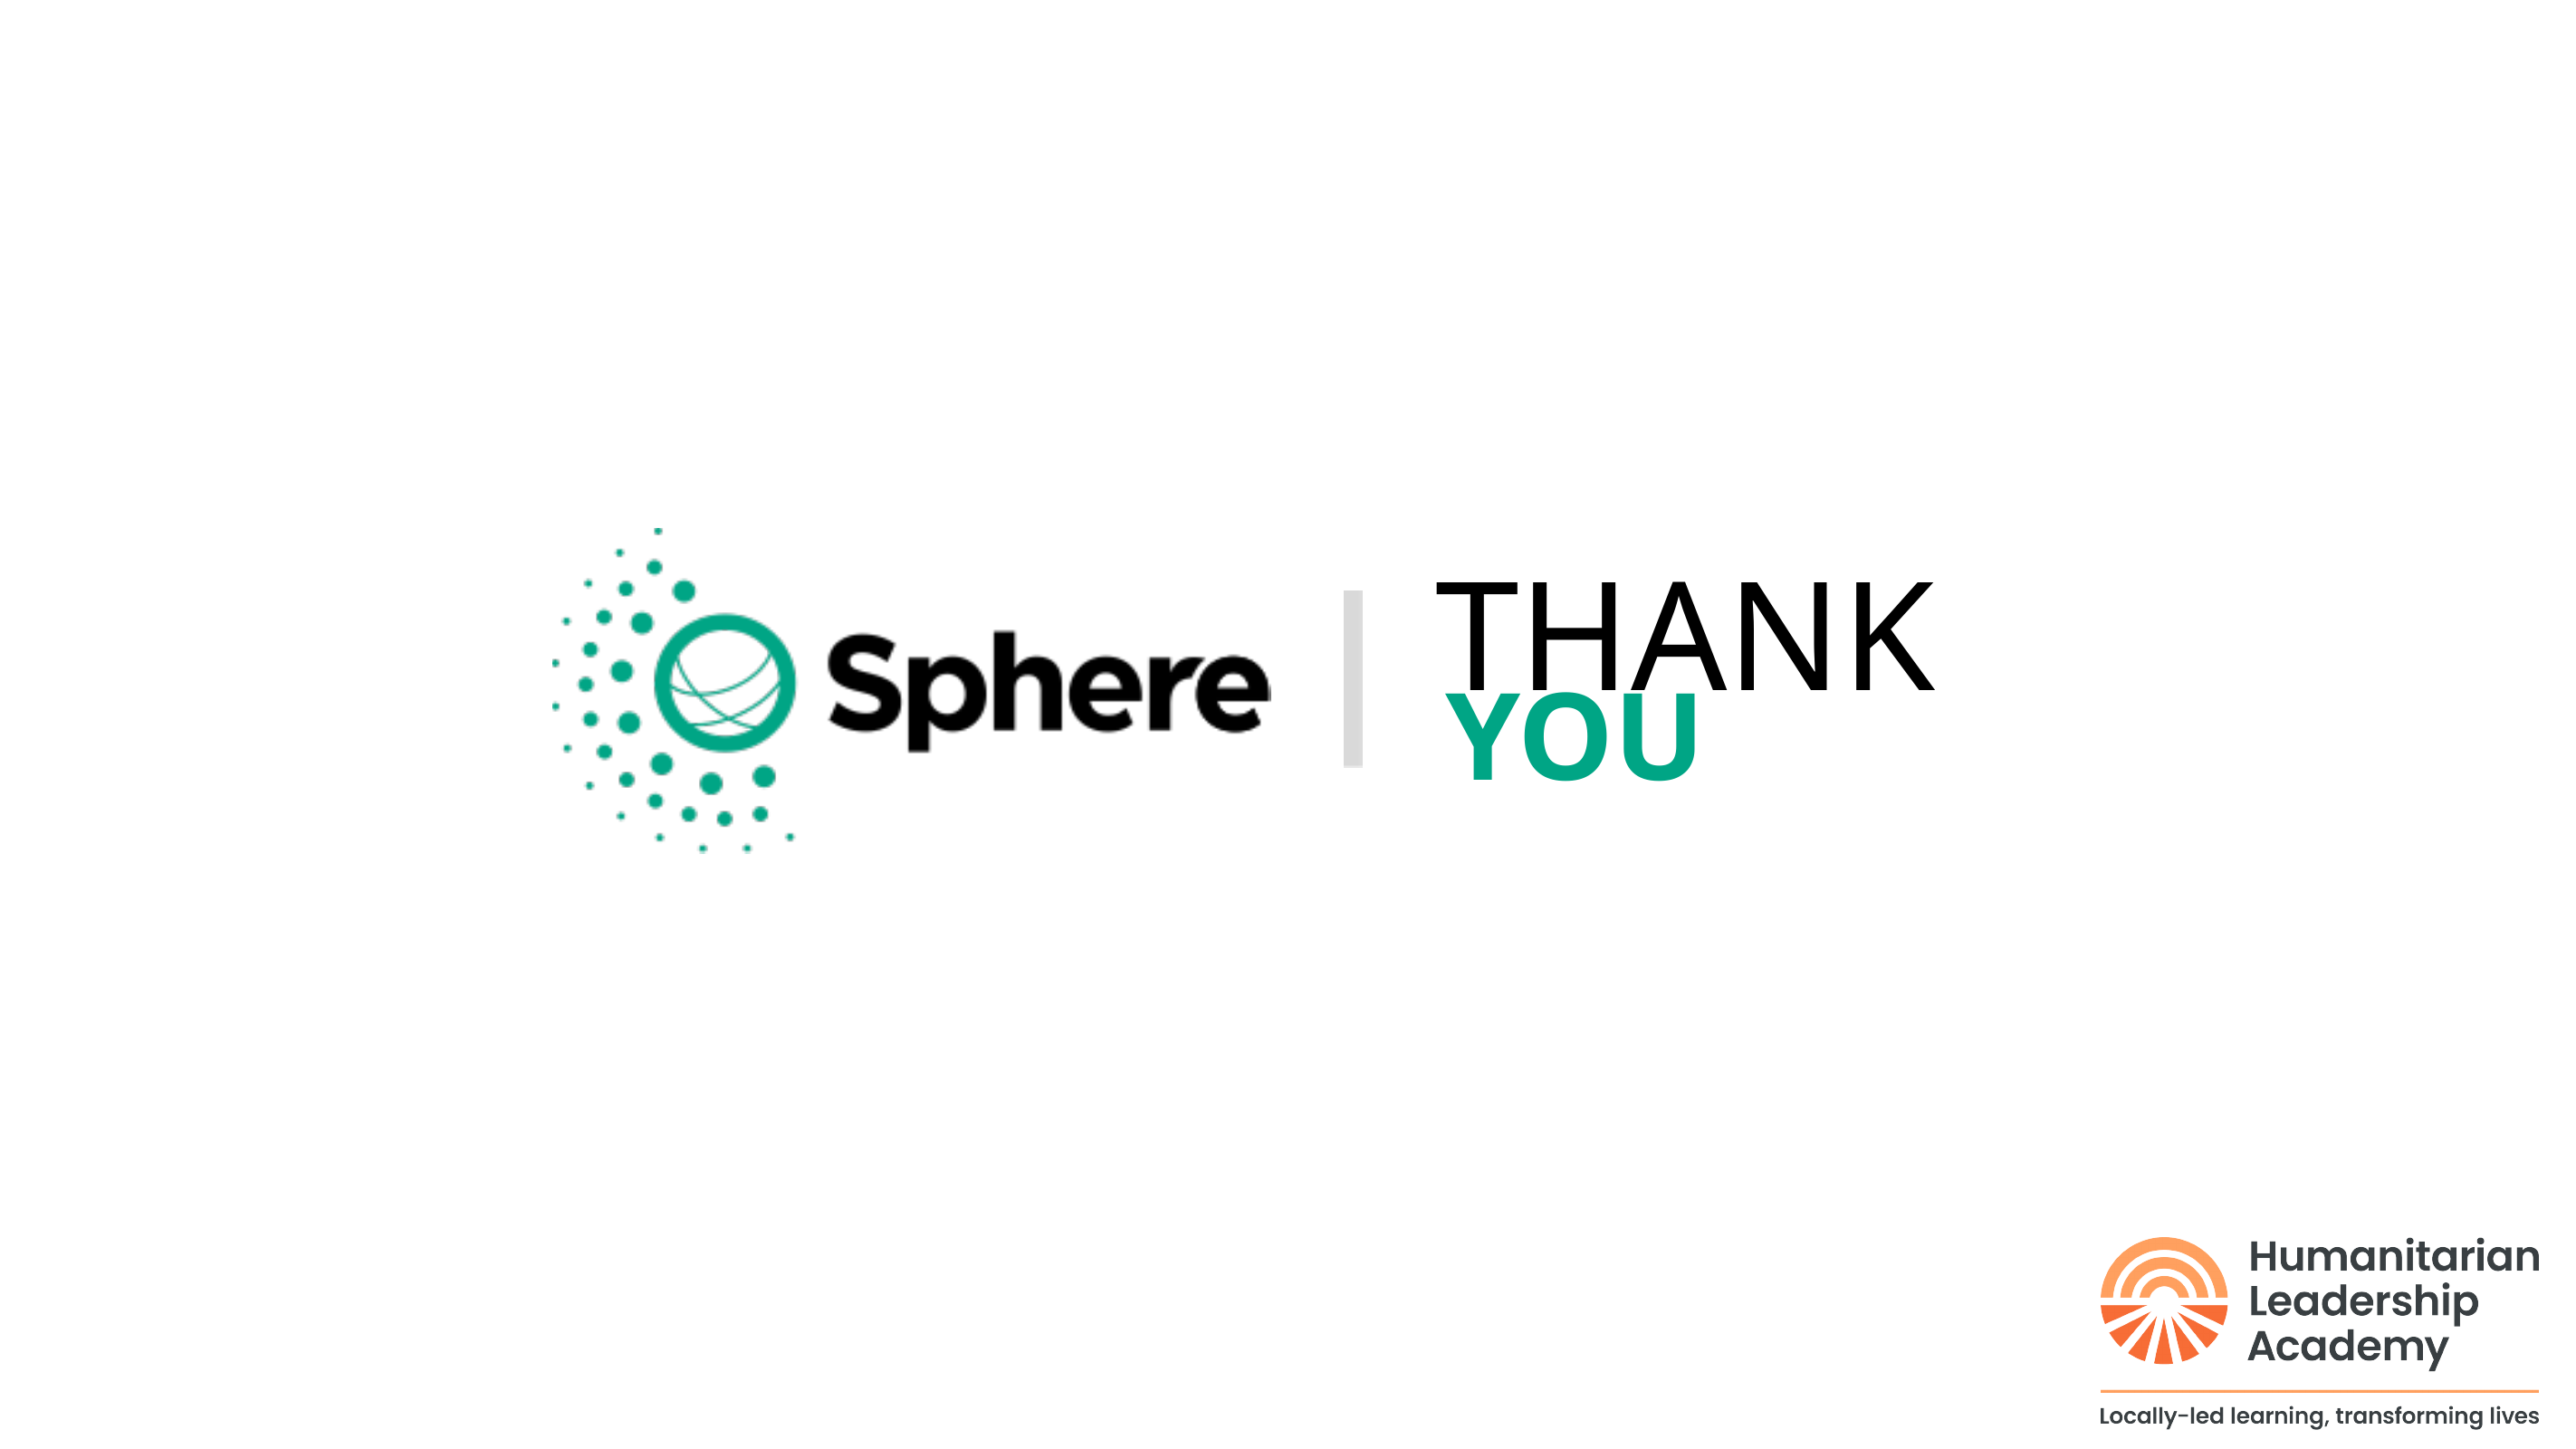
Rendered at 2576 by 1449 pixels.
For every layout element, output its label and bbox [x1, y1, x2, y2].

picture [552, 528, 1271, 854]
picture [2101, 1237, 2539, 1431]
picture [1344, 590, 1363, 768]
